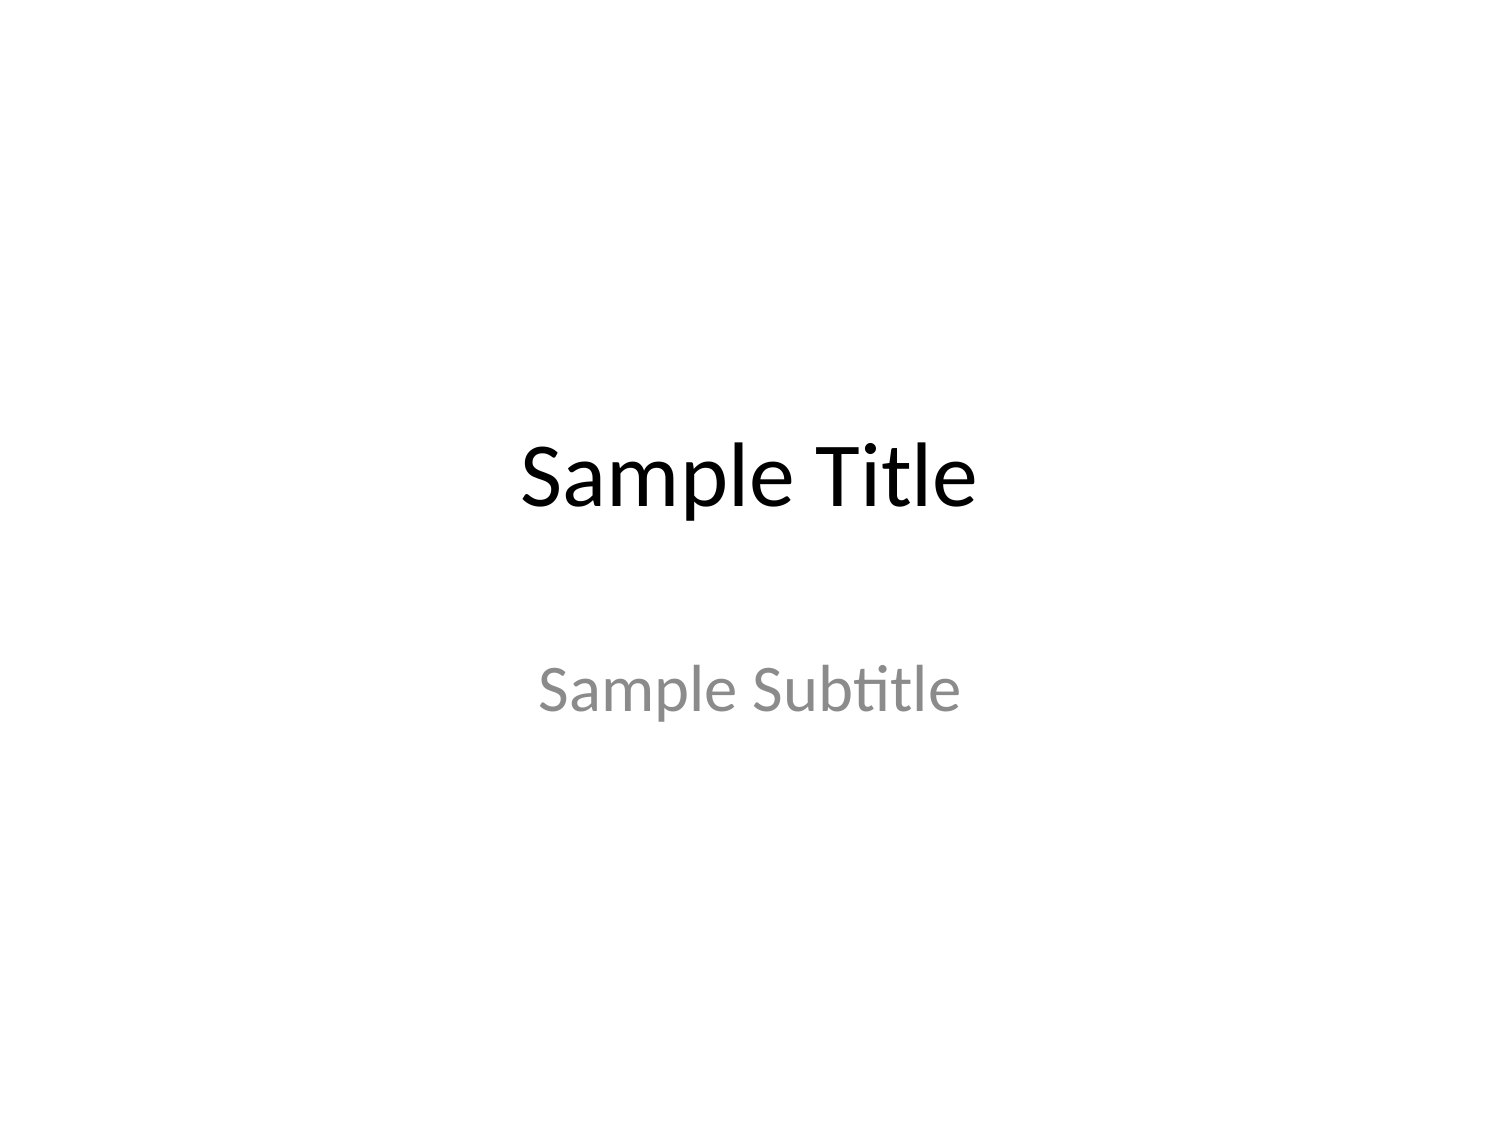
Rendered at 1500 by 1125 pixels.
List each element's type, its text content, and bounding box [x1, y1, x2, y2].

subtitle Sample Subtitle [225, 637, 1275, 925]
title Sample Title [112, 349, 1388, 591]
